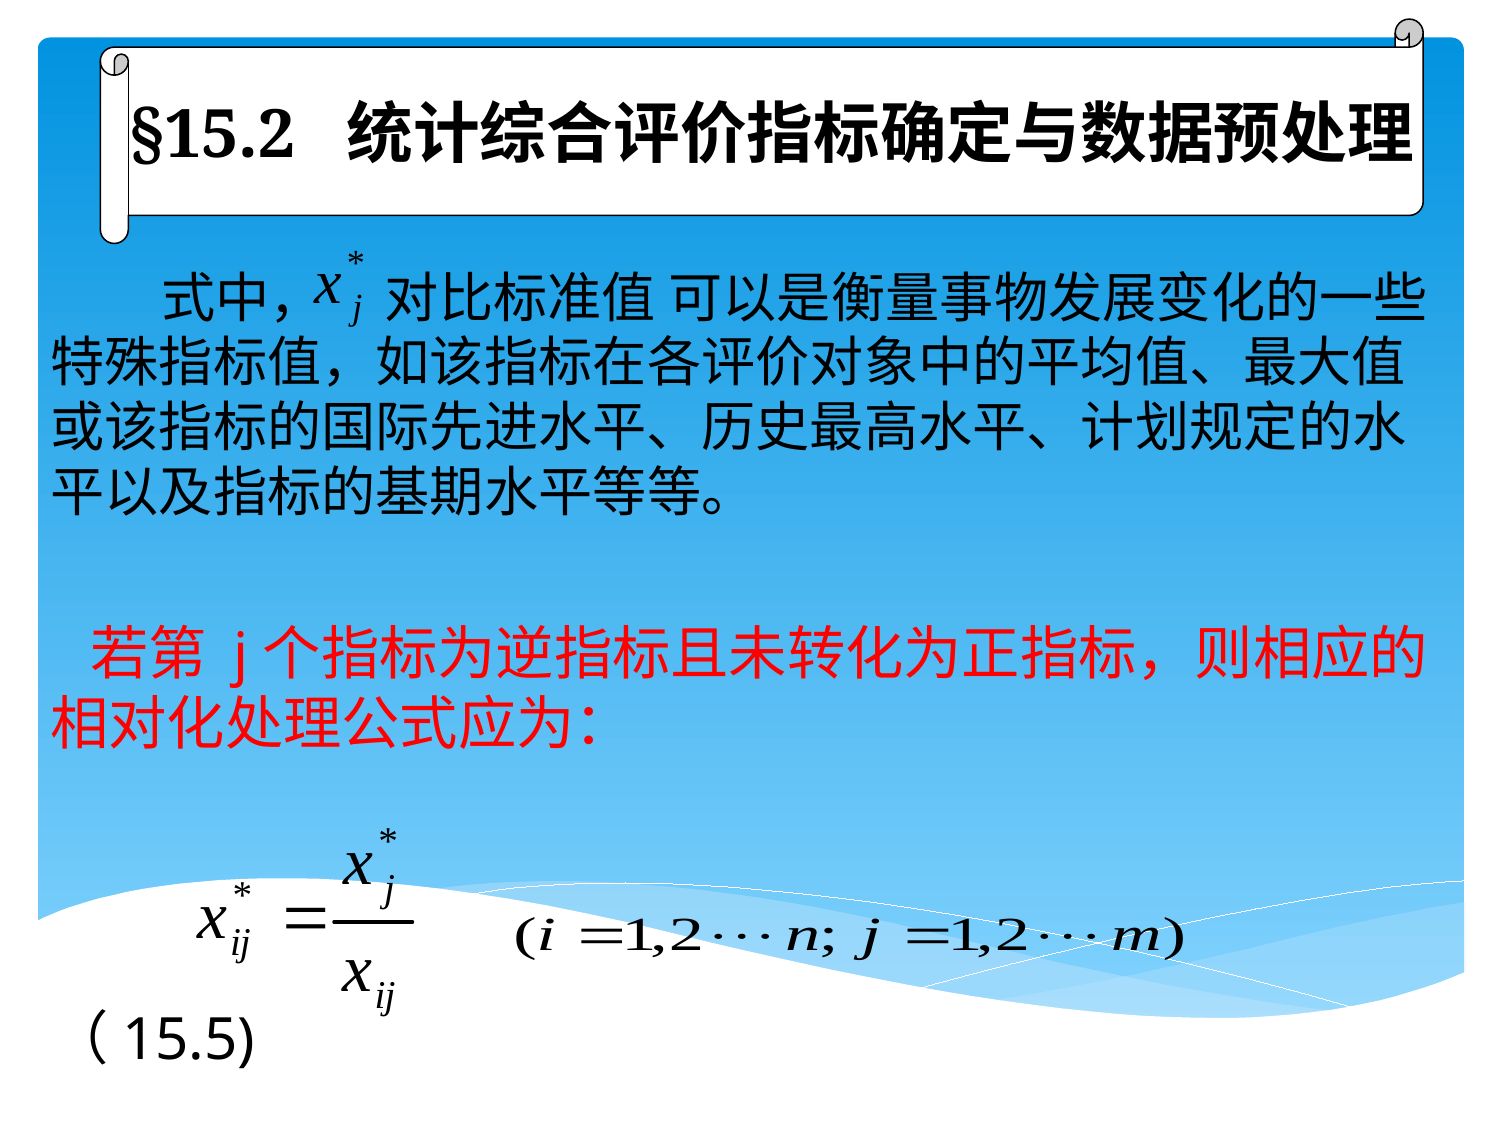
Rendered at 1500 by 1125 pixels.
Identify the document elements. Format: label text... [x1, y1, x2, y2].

text_box §15.2 统计综合评价指标确定与数据预处理 [100, 19, 1424, 244]
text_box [182, 810, 427, 1036]
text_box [300, 231, 379, 341]
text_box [501, 904, 1200, 974]
subtitle 式中， 对比标准值 可以是衡量事物发展变化的一些特殊指标值，如该指标在各评价对象中的平均值、最大值或该指标的国际先进水平、历史最高水平、计划规定的水平以及指标的基期水平等等。 若第 j个指标为逆指标且未转化为正指标，则相应的相对化处理公式应为： （15.5) [35, 255, 1465, 1035]
